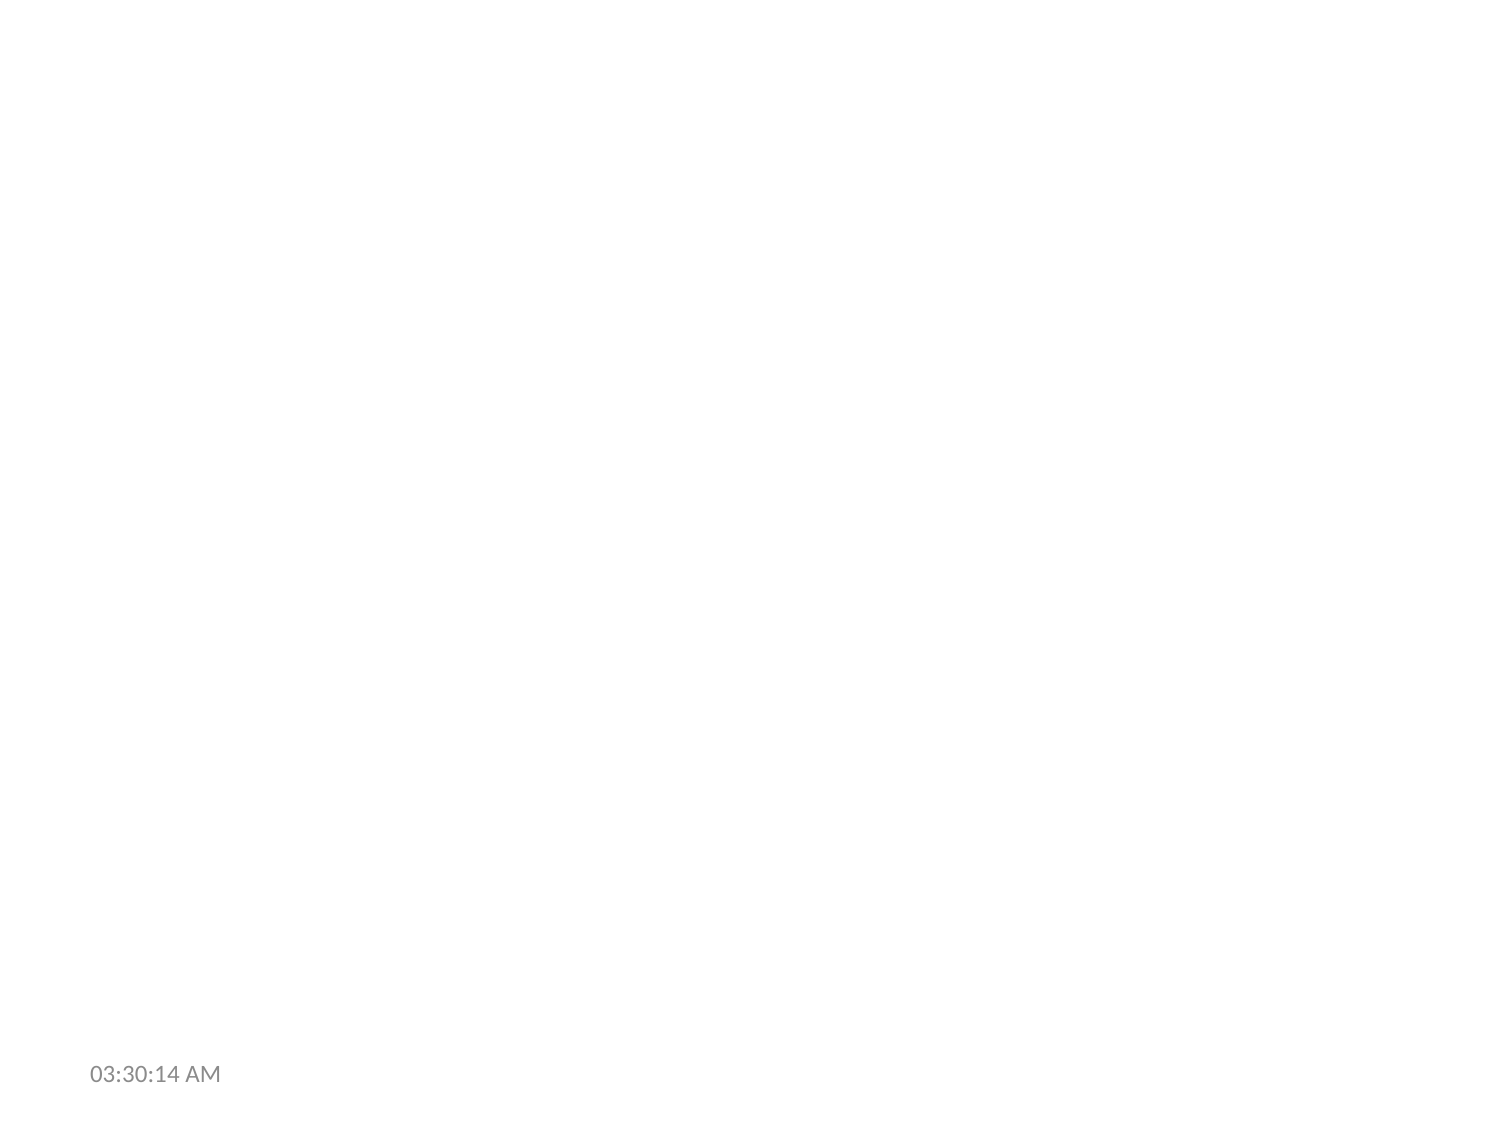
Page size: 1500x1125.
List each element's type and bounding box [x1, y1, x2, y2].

slide_number [75, 1042, 425, 1103]
